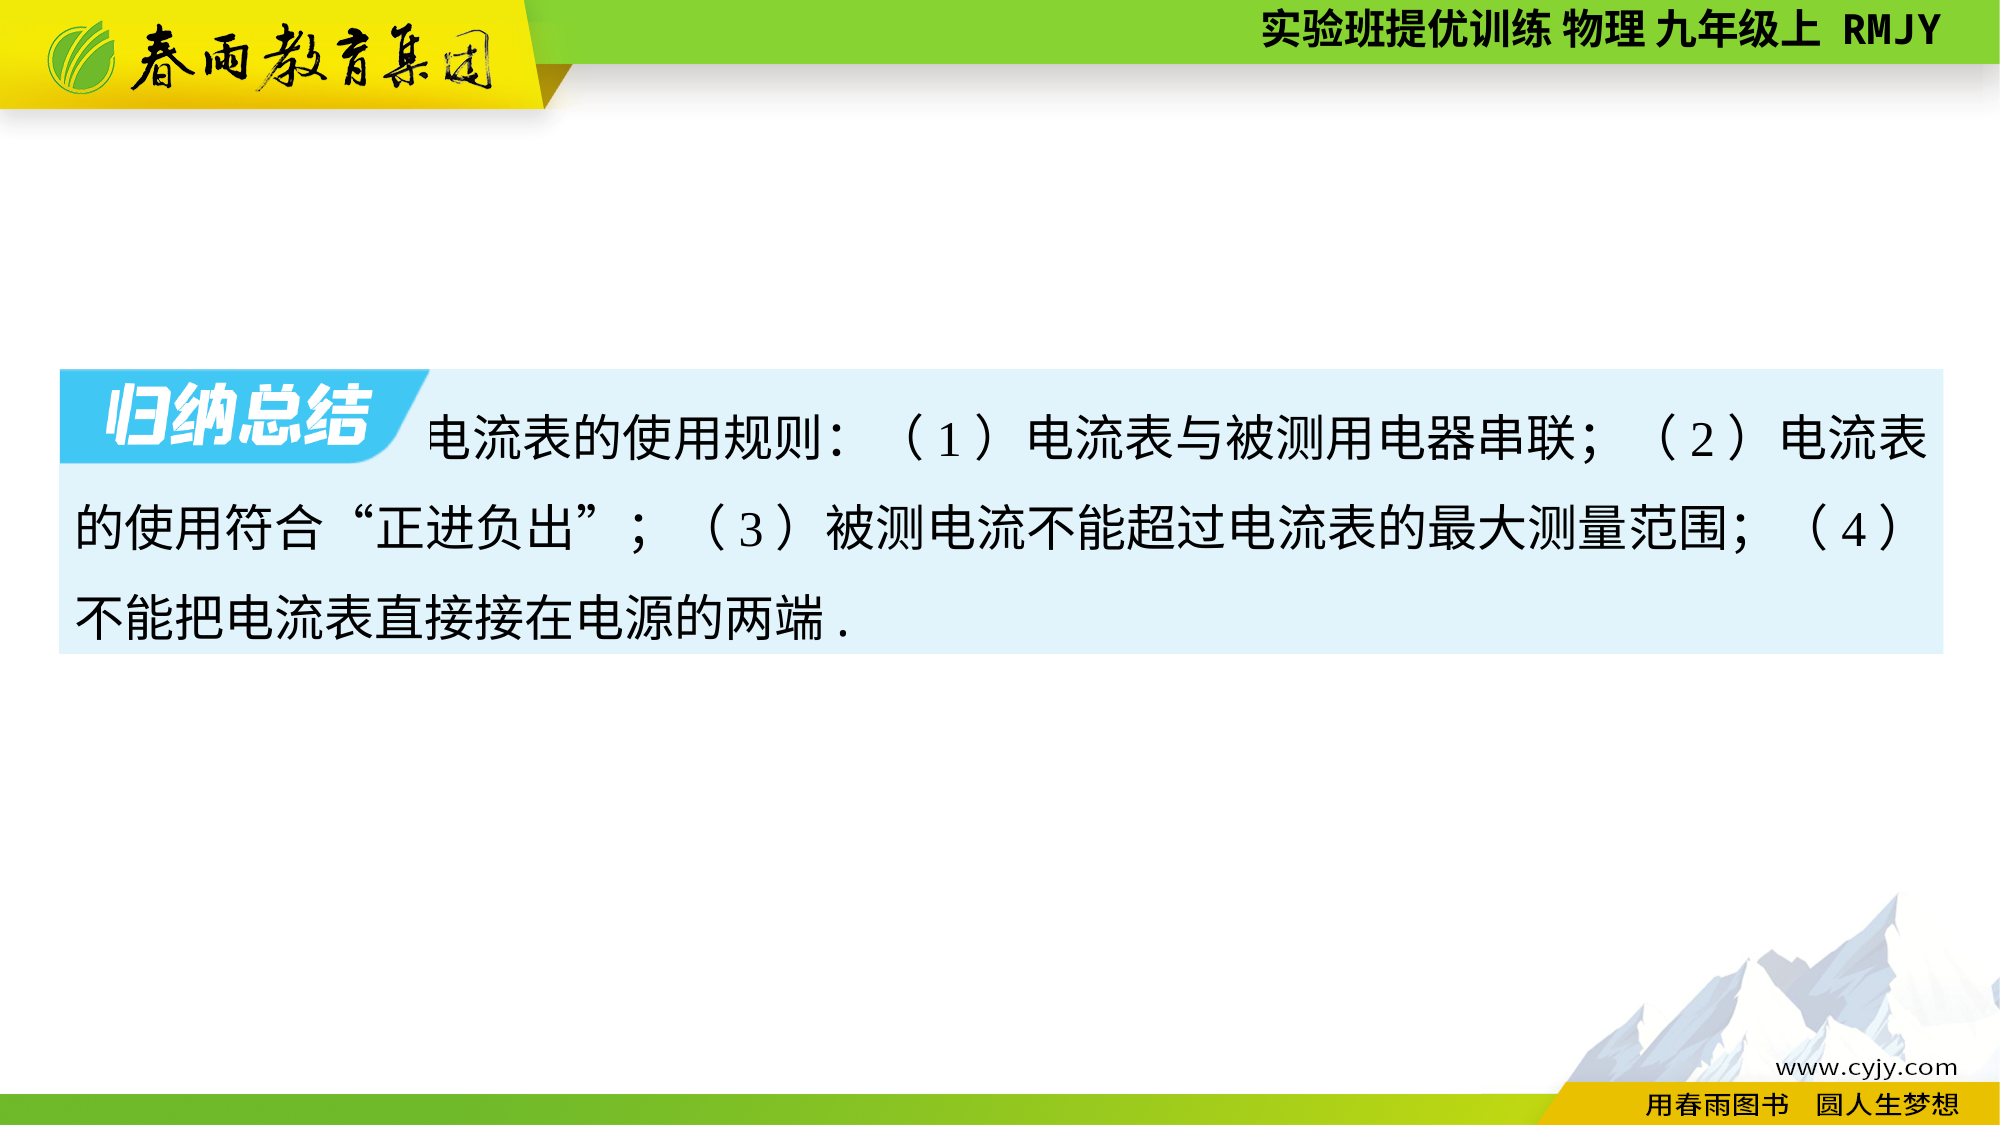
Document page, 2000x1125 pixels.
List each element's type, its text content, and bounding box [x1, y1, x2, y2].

text_box 电流表的使用规则：（1）电流表与被测用电器串联；（2）电流表的使用符合“正进负出”；（3）被测电流不能超过电流表的最大测量范围；（4）不能把电流表直接接在电源的两端. [59, 369, 1944, 655]
picture [0, 0, 2000, 1125]
